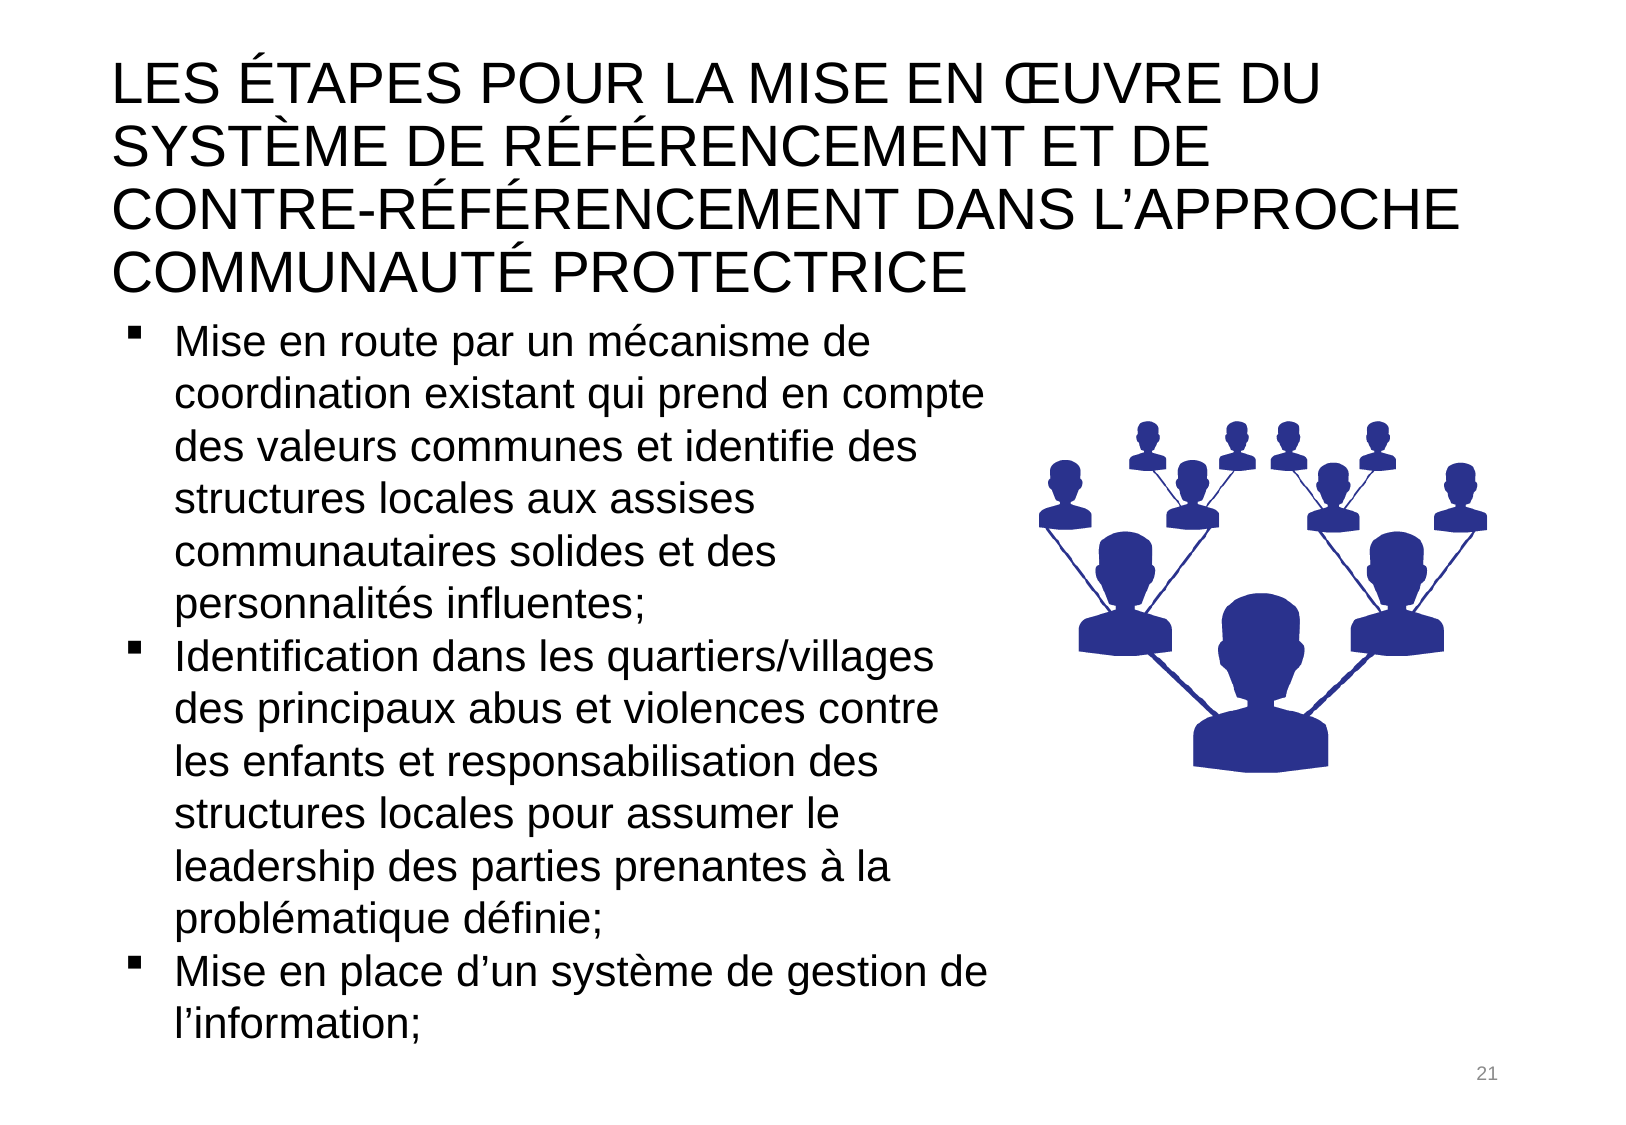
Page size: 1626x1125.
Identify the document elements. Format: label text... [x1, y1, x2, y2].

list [1019, 394, 1514, 790]
title Les étapes pour la mise en œuvre du système de référencement et de contre-référencement dans l’approche Communauté protectrice [111, 59, 1514, 313]
list Mise en route par un mécanisme de coordination existant qui prend en compte des valeurs communes et identifie des structures locales aux assises communautaires solides et des personnalités influentes; Identification dans les quartiers/villages des principaux abus et violences contre les enfants et responsabilisation des structures locales pour assumer le leadership des parties prenantes à la problématique définie; Mise en place d’un système de gestion de l’information; [111, 312, 991, 1014]
slide_number 21 [1147, 1042, 1514, 1103]
